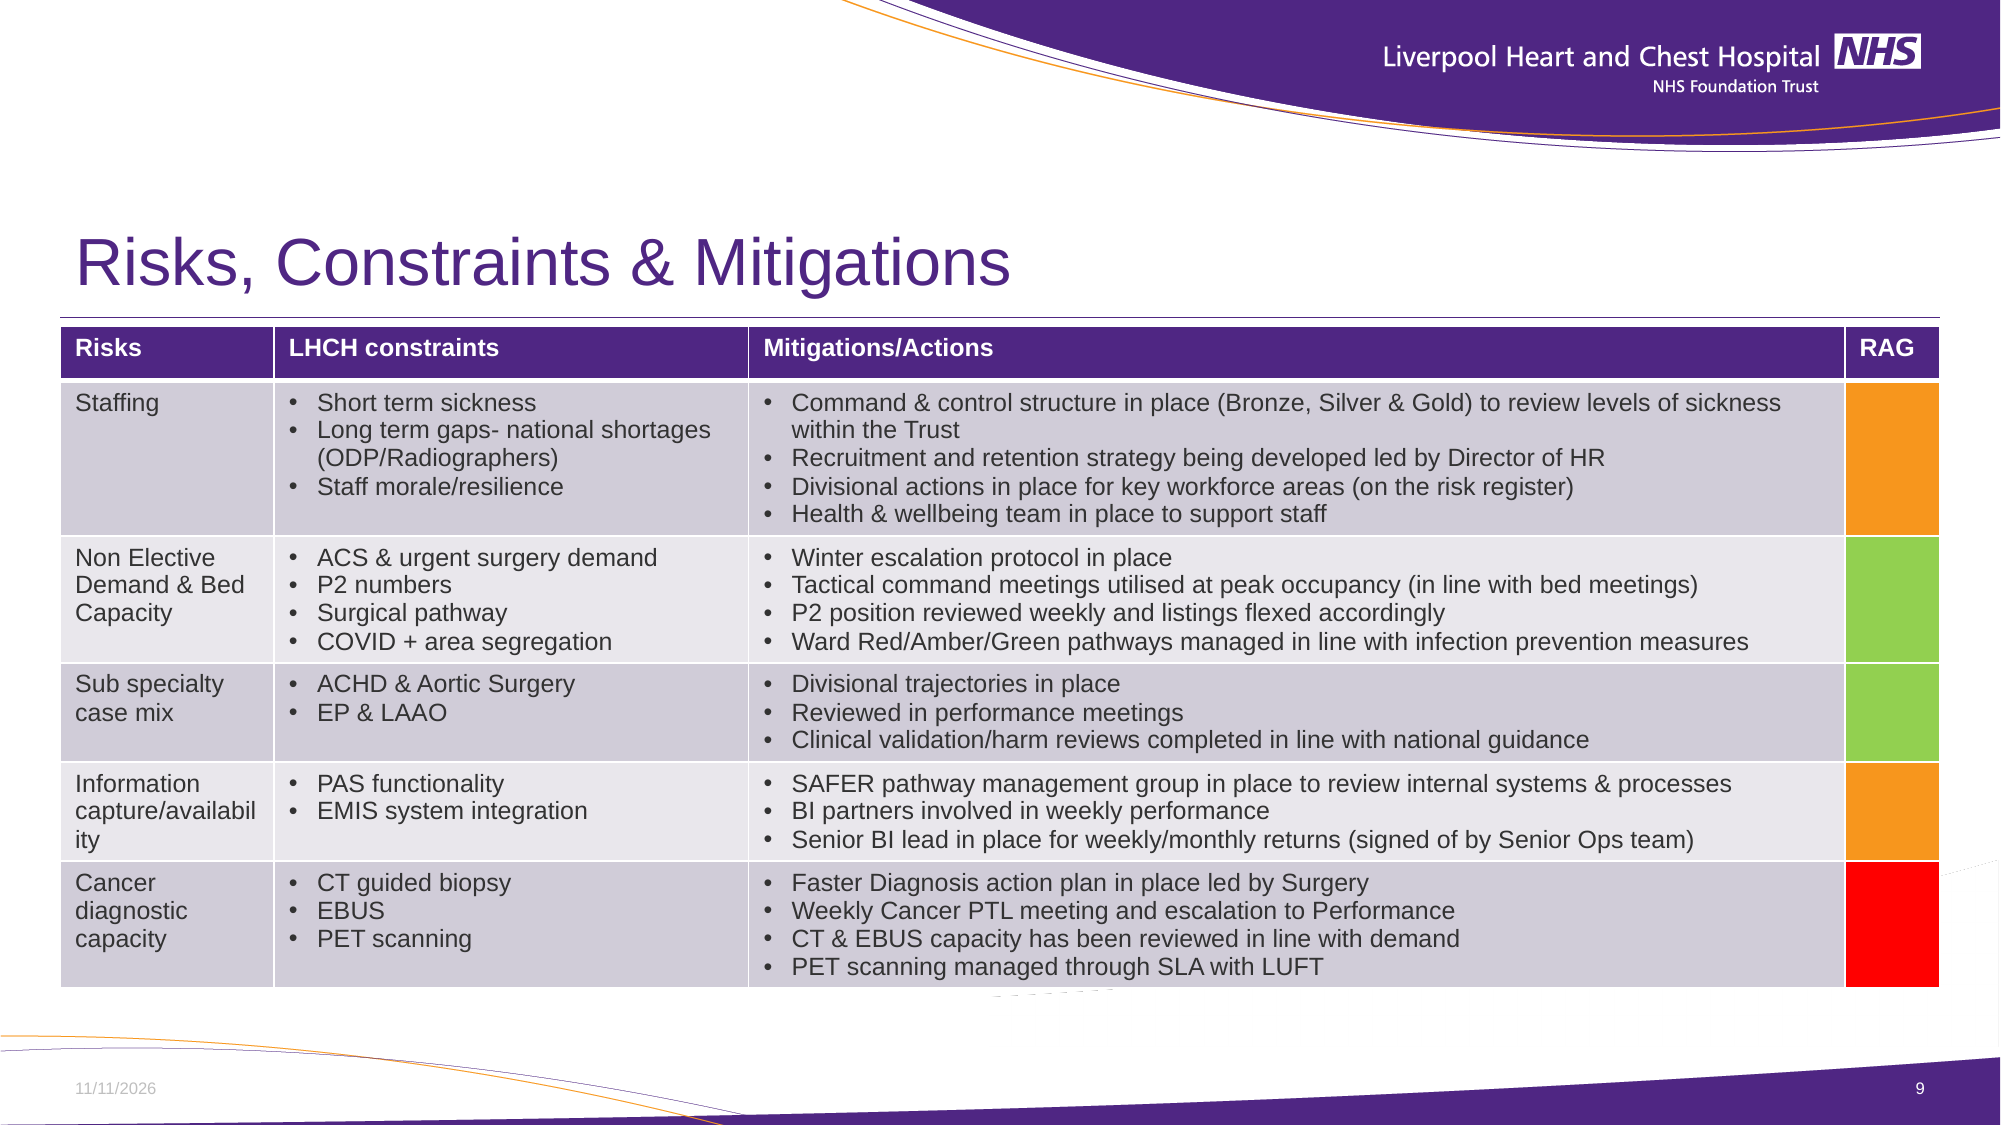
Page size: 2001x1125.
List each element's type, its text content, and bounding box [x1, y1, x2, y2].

table_cell CT guided biopsy EBUS PET scanning [275, 862, 748, 987]
table_cell Information capture/availability [61, 763, 273, 860]
table_cell [1846, 537, 1939, 662]
table_cell Short term sickness Long term gaps- national shortages (ODP/Radiographers) Staff morale/resilience [275, 383, 748, 535]
table_cell [1846, 383, 1939, 535]
table_cell Winter escalation protocol in place Tactical command meetings utilised at peak occupancy (in line with bed meetings) P2 position reviewed weekly and listings flexed accordingly Ward Red/Amber/Green pathways managed in line with infection prevention measures [749, 537, 1844, 662]
table_cell PAS functionality EMIS system integration [275, 763, 748, 860]
table_cell [1846, 763, 1939, 860]
table_cell Divisional trajectories in place Reviewed in performance meetings Clinical validation/harm reviews completed in line with national guidance [749, 664, 1844, 761]
table_cell ACHD & Aortic Surgery EP & LAAO [275, 664, 748, 761]
table_cell Command & control structure in place (Bronze, Silver & Gold) to review levels of sickness within the Trust Recruitment and retention strategy being developed led by Director of HR Divisional actions in place for key workforce areas (on the risk register) Health & wellbeing team in place to support staff [749, 383, 1844, 535]
table_header LHCH constraints [275, 327, 748, 378]
table_cell [1846, 862, 1939, 987]
table_cell SAFER pathway management group in place to review internal systems & processes BI partners involved in weekly performance Senior BI lead in place for weekly/monthly returns (signed of by Senior Ops team) [749, 763, 1844, 860]
table_cell Staffing [61, 383, 273, 535]
table_cell Sub specialty case mix [61, 664, 273, 761]
table_header Risks [61, 327, 273, 378]
table_cell [1846, 664, 1939, 761]
table_header RAG [1846, 327, 1939, 378]
table_cell Cancer diagnostic capacity [61, 862, 273, 987]
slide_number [60, 1058, 511, 1118]
table_cell ACS & urgent surgery demand P2 numbers Surgical pathway COVID + area segregation [275, 537, 748, 662]
title Risks, Constraints & Mitigations [60, 169, 1940, 308]
slide_number 9 [1489, 1058, 1940, 1118]
picture [0, 0, 2001, 1125]
table_header Mitigations/Actions [749, 327, 1844, 378]
table_cell Non Elective Demand & Bed Capacity [61, 537, 273, 662]
table_cell Faster Diagnosis action plan in place led by Surgery Weekly Cancer PTL meeting and escalation to Performance CT & EBUS capacity has been reviewed in line with demand PET scanning managed through SLA with LUFT [749, 862, 1844, 987]
